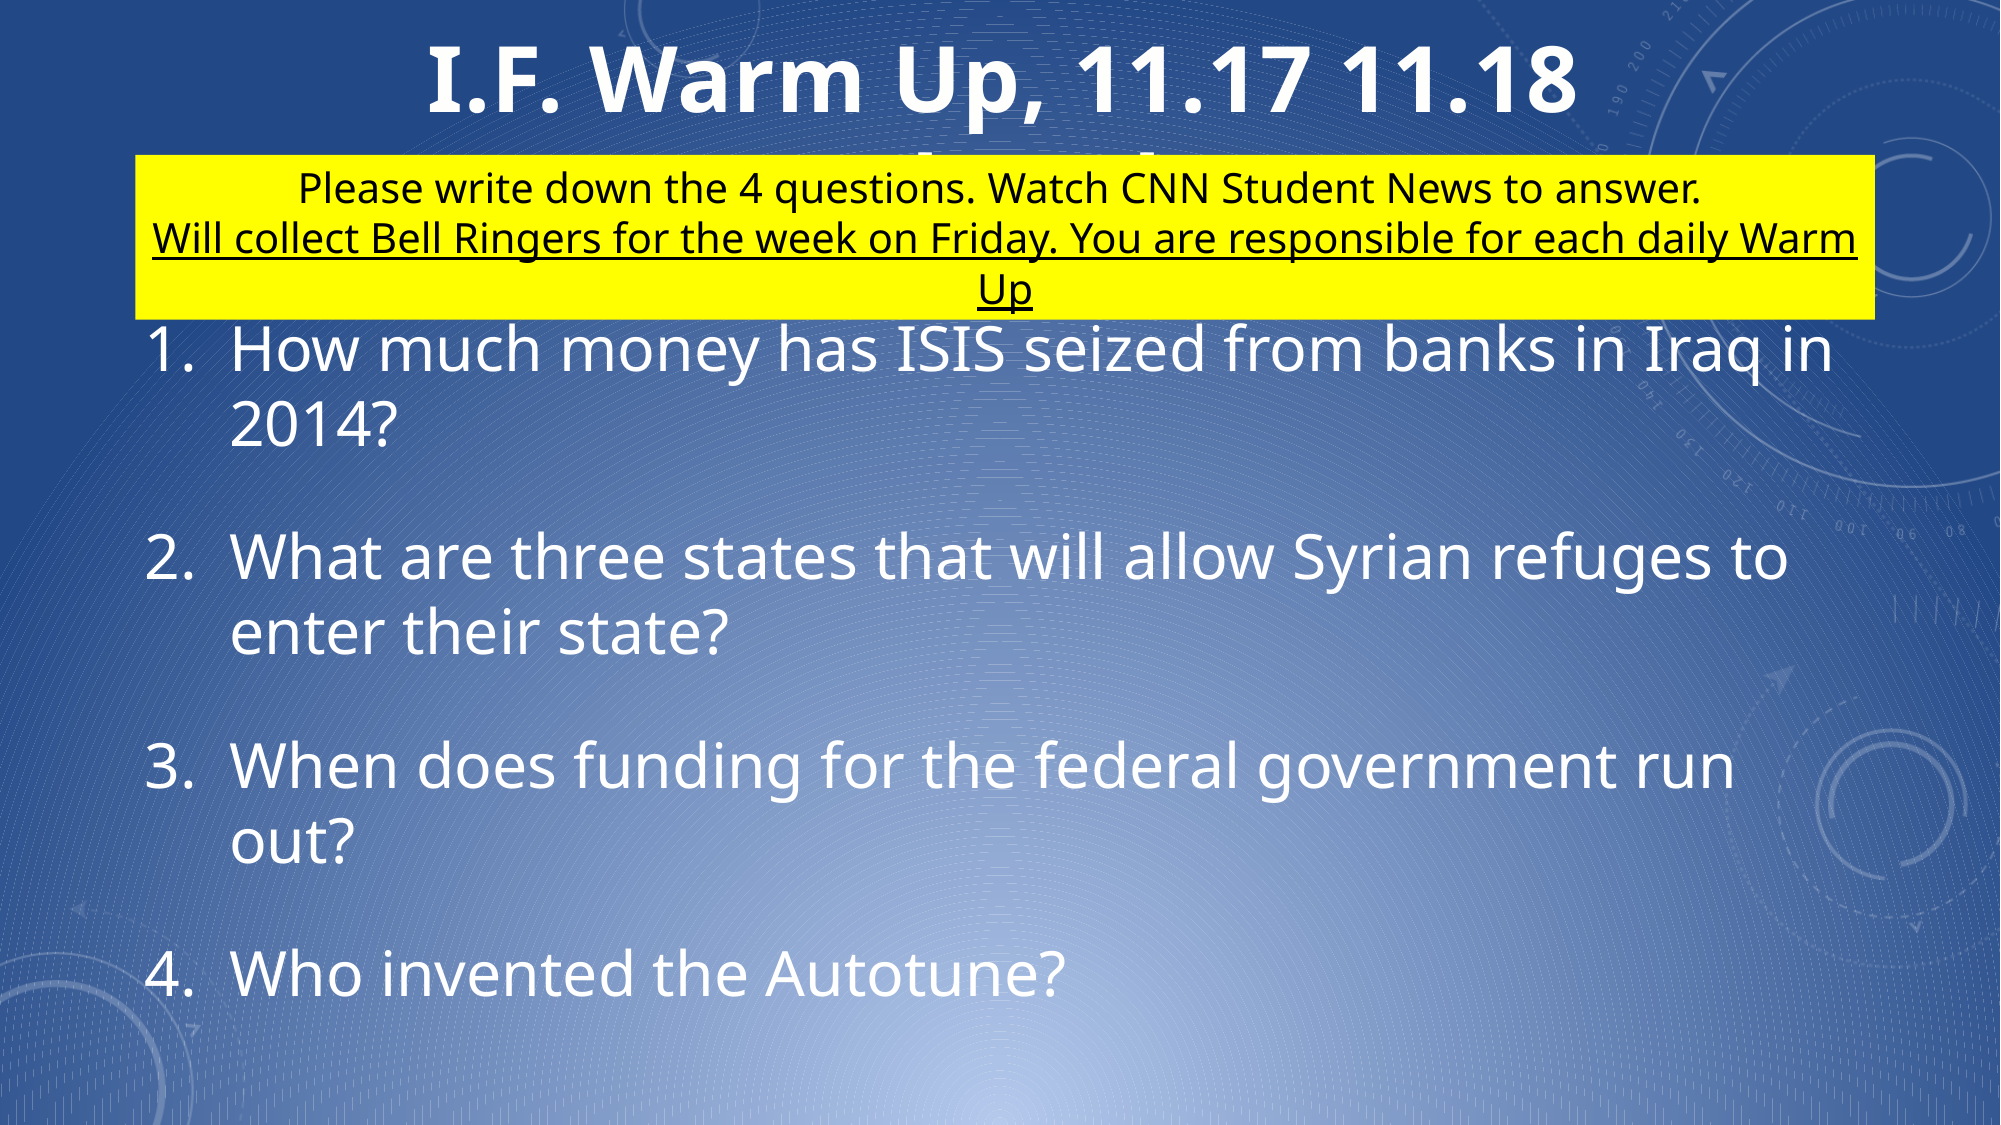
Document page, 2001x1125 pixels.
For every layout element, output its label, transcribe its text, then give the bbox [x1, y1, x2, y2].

text_box I.F. Warm Up, 11.17 11.18 (Wednesday) [135, 13, 1875, 154]
text_box Please write down the 4 questions. Watch CNN Student News to answer. Will collect Bell Ringers for the week on Friday. You are responsible for each daily Warm Up [135, 154, 1875, 301]
text_box How much money has ISIS seized from banks in Iraq in 2014? What are three states that will allow Syrian refuges to enter their state? When does funding for the federal government run out? Who invented the Autotune? [67, 301, 1943, 1017]
picture [0, 0, 2000, 1125]
